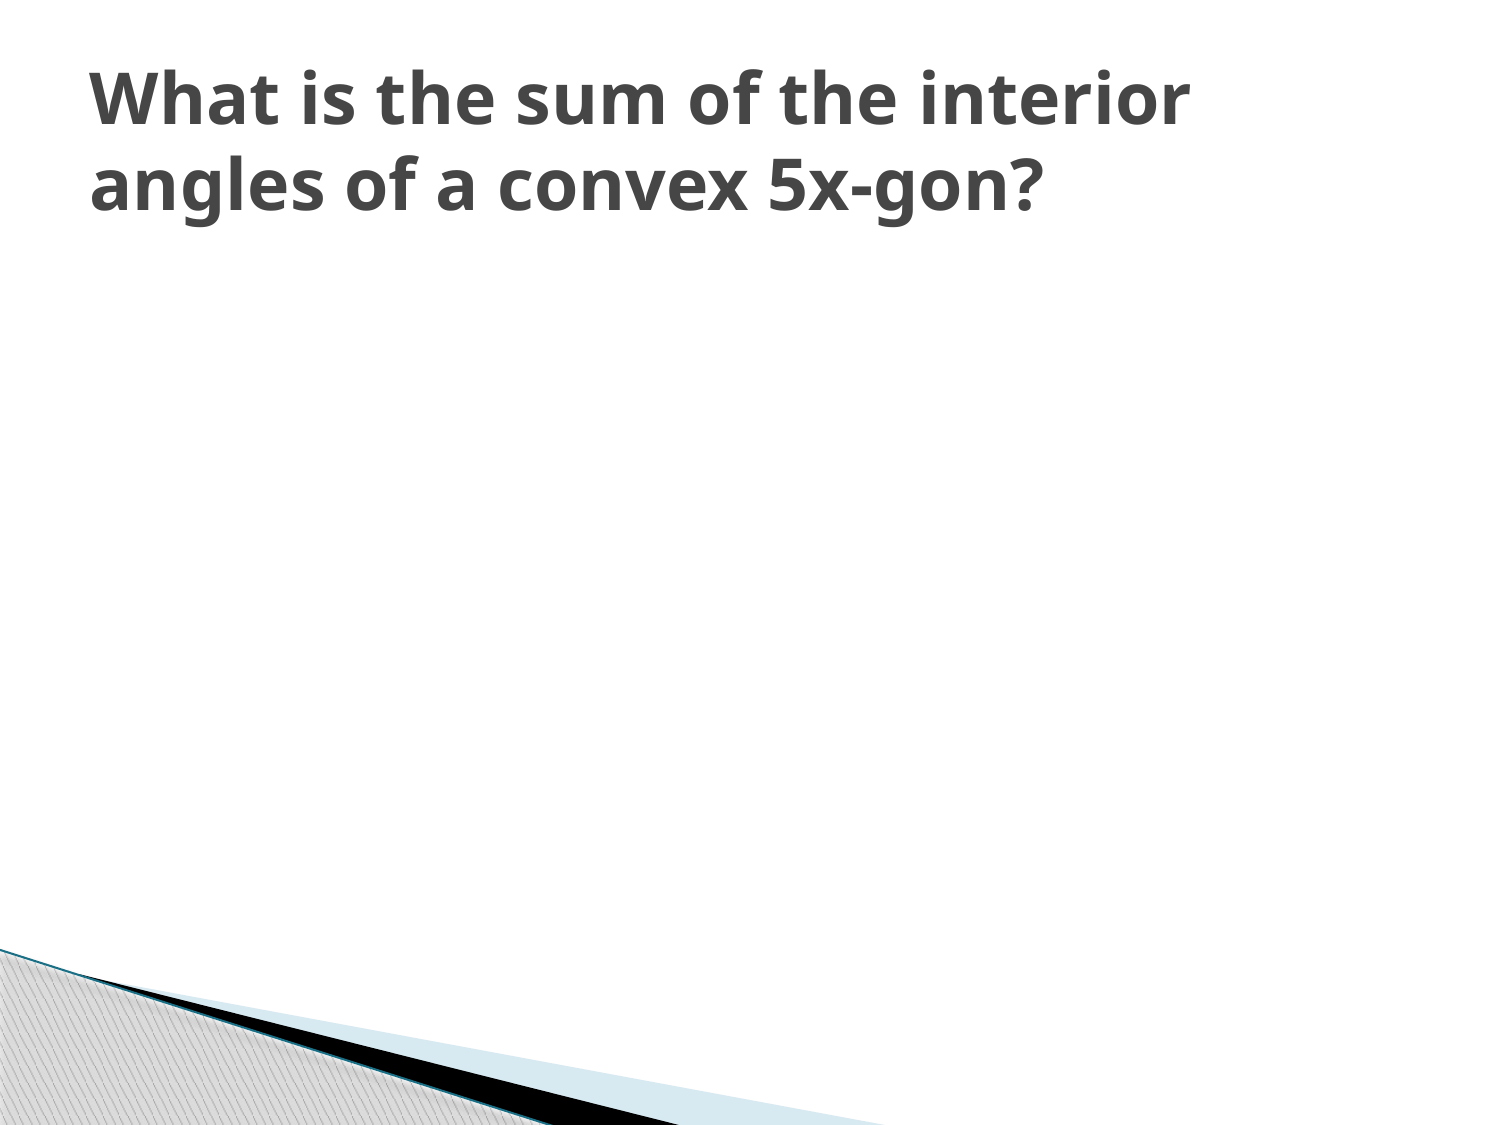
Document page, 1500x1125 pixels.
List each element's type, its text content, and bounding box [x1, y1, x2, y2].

title What is the sum of the interior angles of a convex 5x-gon? [75, 45, 1425, 233]
